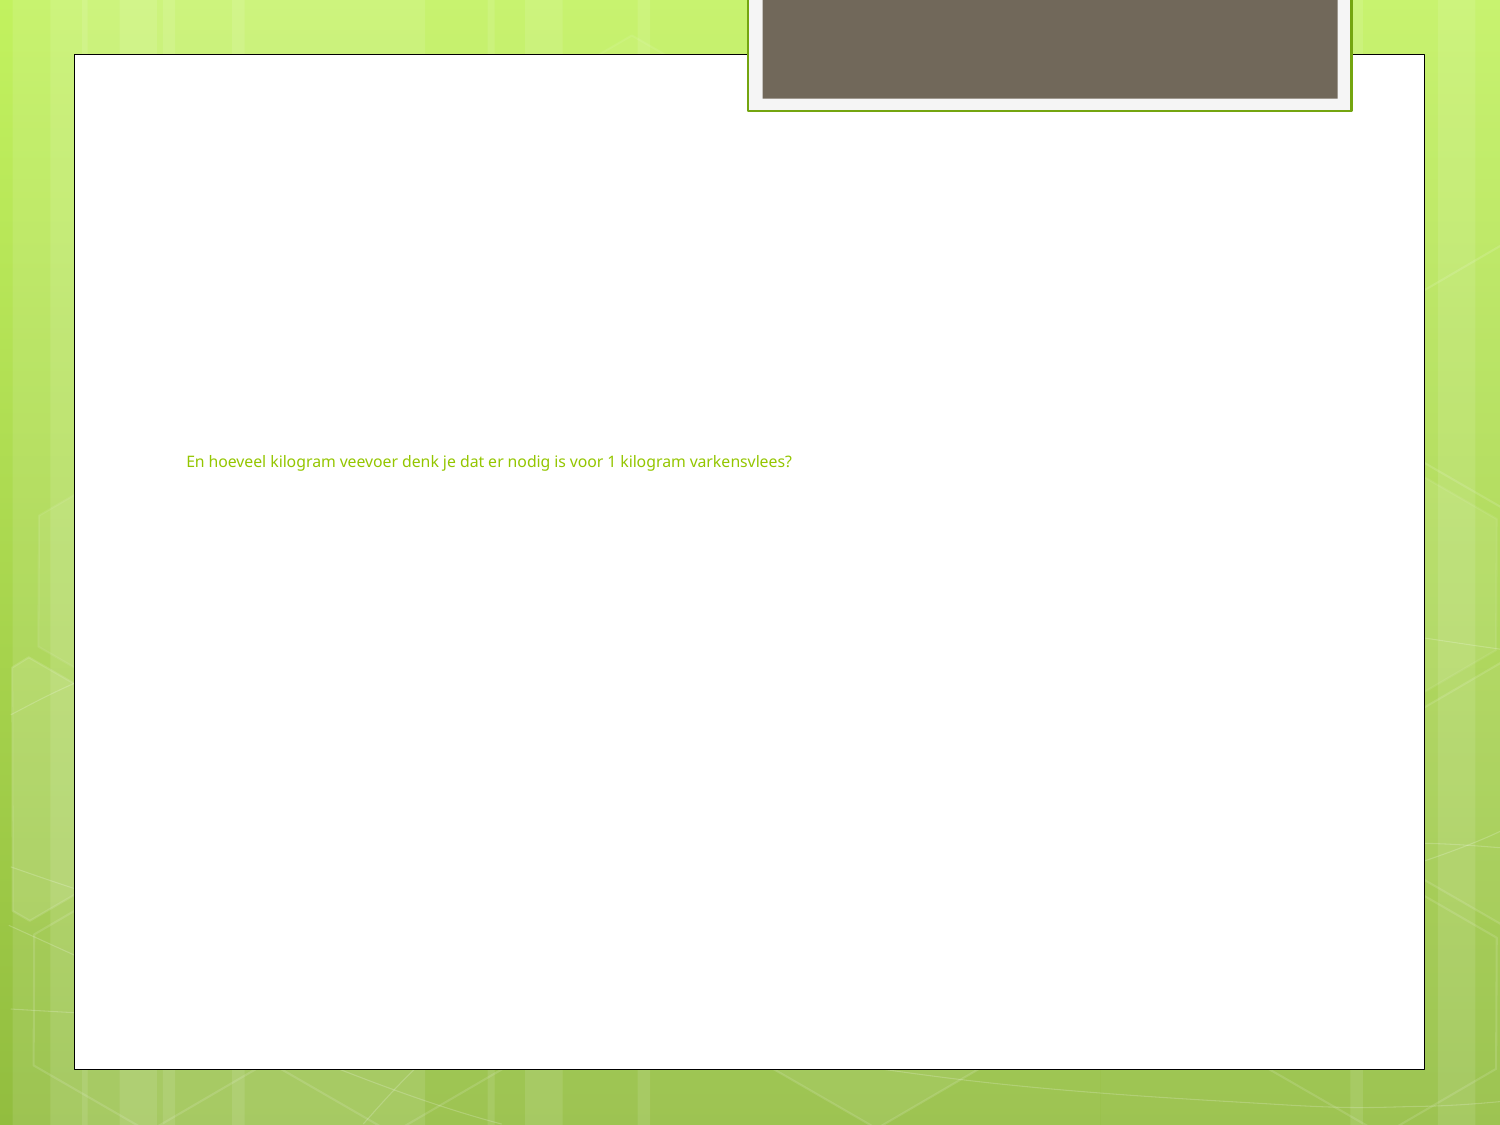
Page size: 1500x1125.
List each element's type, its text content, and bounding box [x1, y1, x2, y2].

title En hoeveel kilogram veevoer denk je dat er nodig is voor 1 kilogram varkensvlees? [171, 290, 1324, 479]
